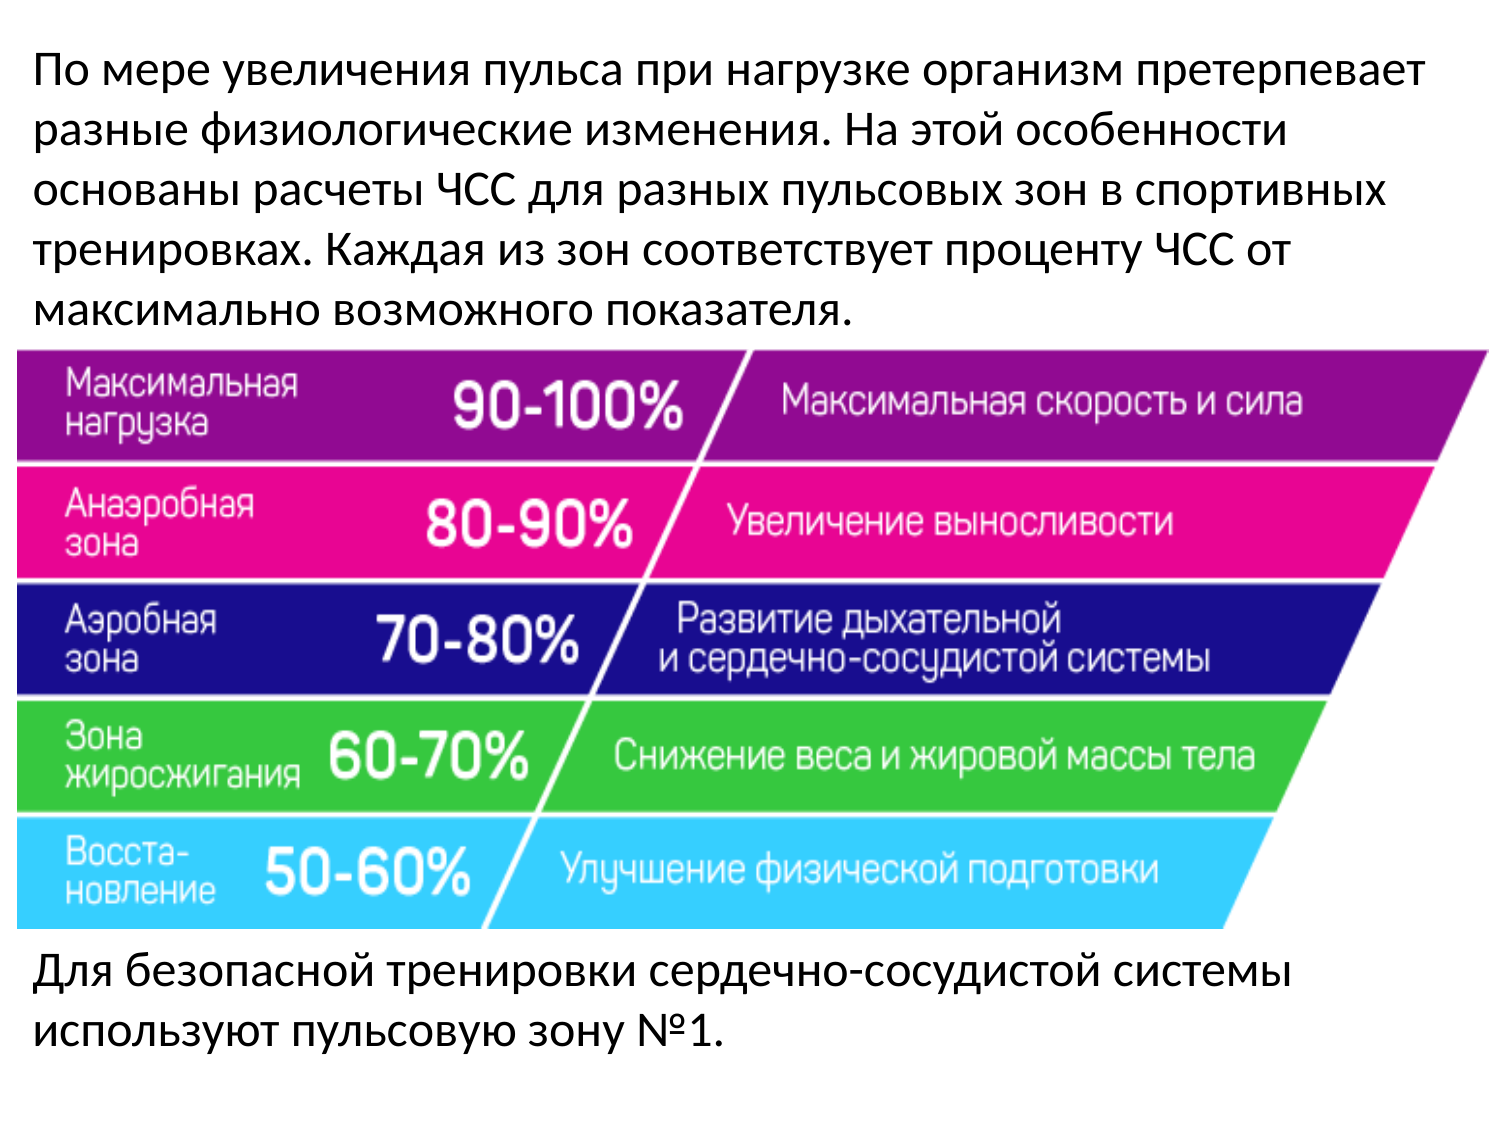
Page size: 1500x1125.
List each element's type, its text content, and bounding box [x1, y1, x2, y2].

title По мере увеличения пульса при нагрузке организм претерпевает разные физиологические изменения. На этой особенности основаны расчеты ЧСС для разных пульсовых зон в спортивных тренировках. Каждая из зон соответствует проценту ЧСС от максимально возможного показателя. [17, 45, 1483, 327]
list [17, 349, 1489, 929]
text_box Для безопасной тренировки сердечно-сосудистой системы используют пульсовую зону №1. [17, 928, 1500, 1064]
